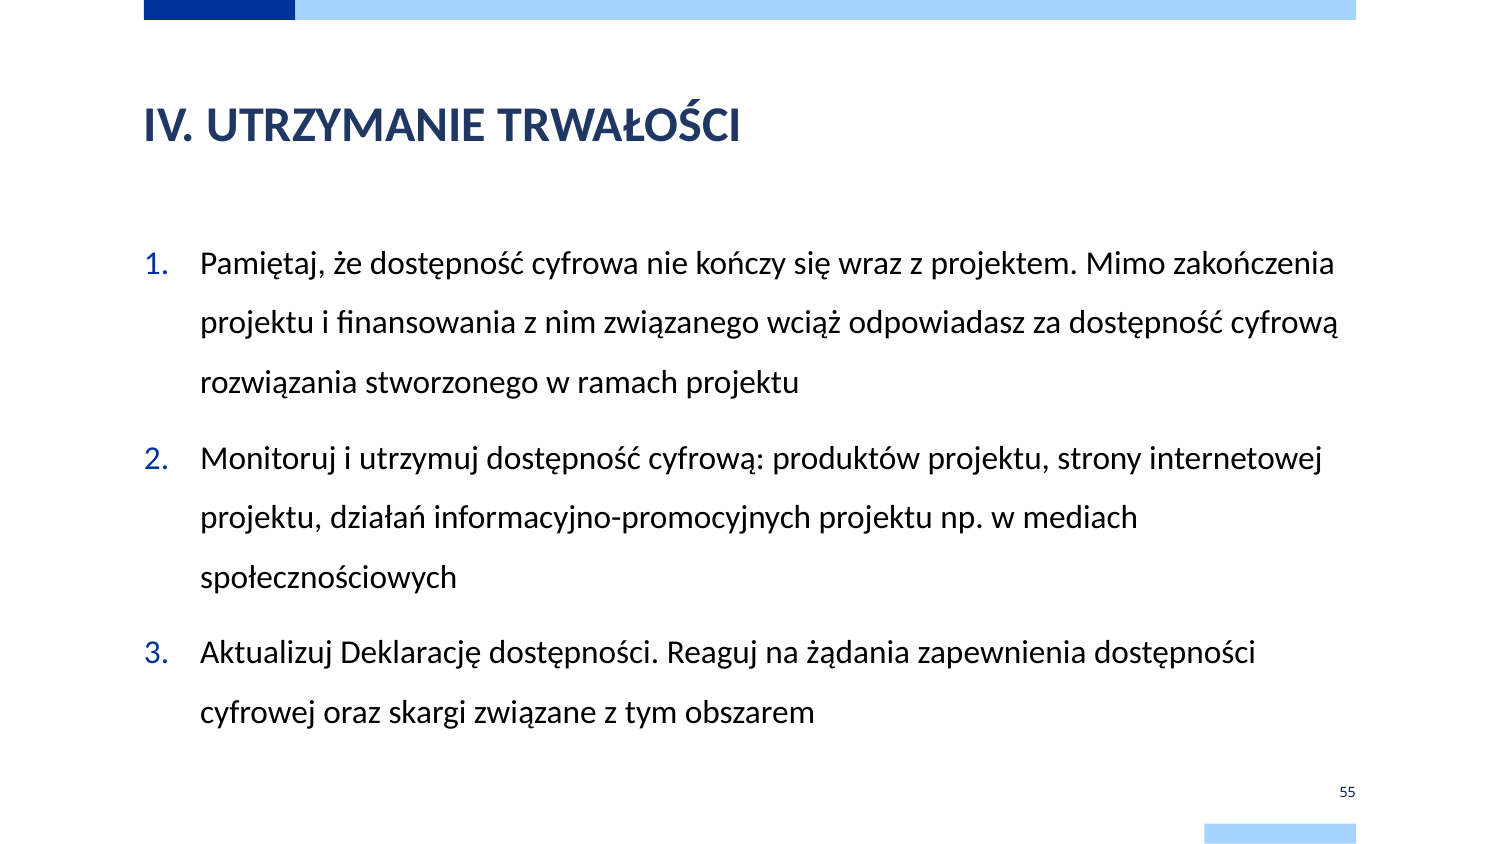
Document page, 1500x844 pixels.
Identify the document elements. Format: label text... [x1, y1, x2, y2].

slide_number 55 [1204, 783, 1356, 804]
title IV. UTRZYMANIE TRWAŁOŚCI [143, 100, 1357, 220]
list Pamiętaj, że dostępność cyfrowa nie kończy się wraz z projektem. Mimo zakończenia projektu i finansowania z nim związanego wciąż odpowiadasz za dostępność cyfrową rozwiązania stworzonego w ramach projektu Monitoruj i utrzymuj dostępność cyfrową: produktów projektu, strony internetowej projektu, działań informacyjno-promocyjnych projektu np. w mediach społecznościowych Aktualizuj Deklarację dostępności. Reaguj na żądania zapewnienia dostępności cyfrowej oraz skargi związane z tym obszarem [143, 220, 1357, 744]
